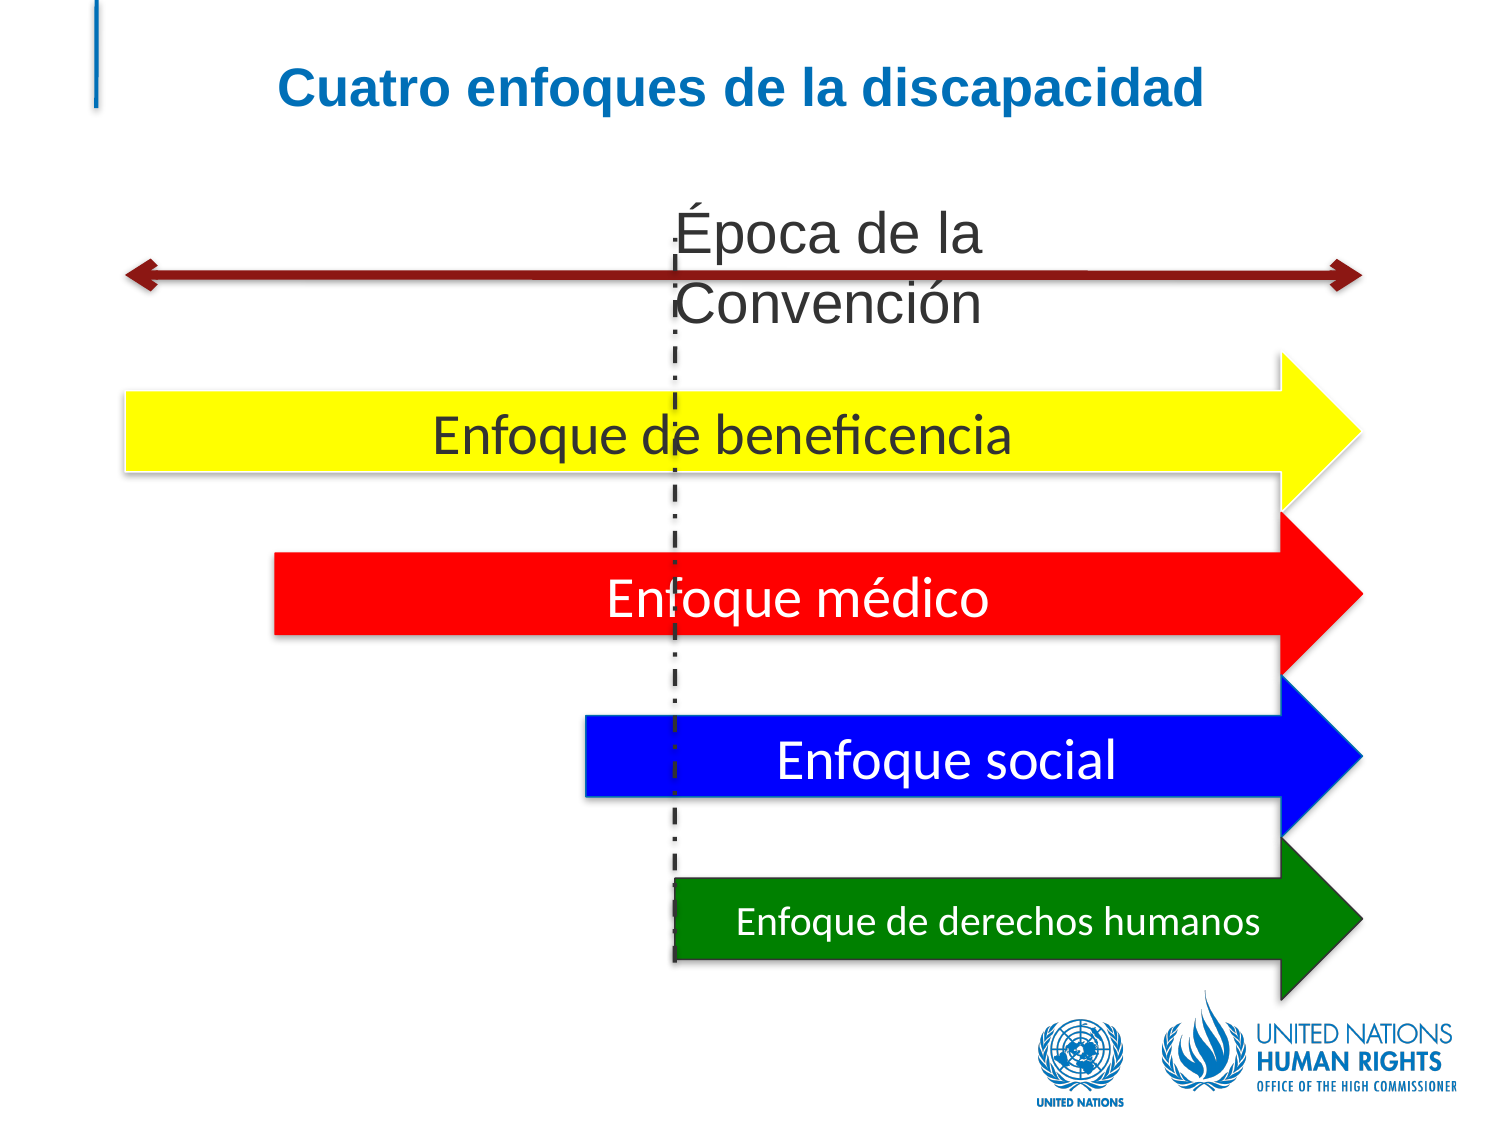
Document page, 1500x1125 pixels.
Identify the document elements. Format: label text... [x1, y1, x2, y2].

text_box Enfoque médico [274, 511, 1364, 675]
picture [1037, 990, 1457, 1107]
text_box Época de la Convención [650, 187, 1008, 273]
text_box Enfoque social [585, 674, 1364, 837]
text_box Época de la Convención [650, 285, 1008, 343]
text_box Enfoque de derechos humanos [674, 836, 1364, 1001]
text_box Enfoque de beneficencia [124, 349, 1364, 512]
title Cuatro enfoques de la discapacidad [121, 45, 1363, 224]
